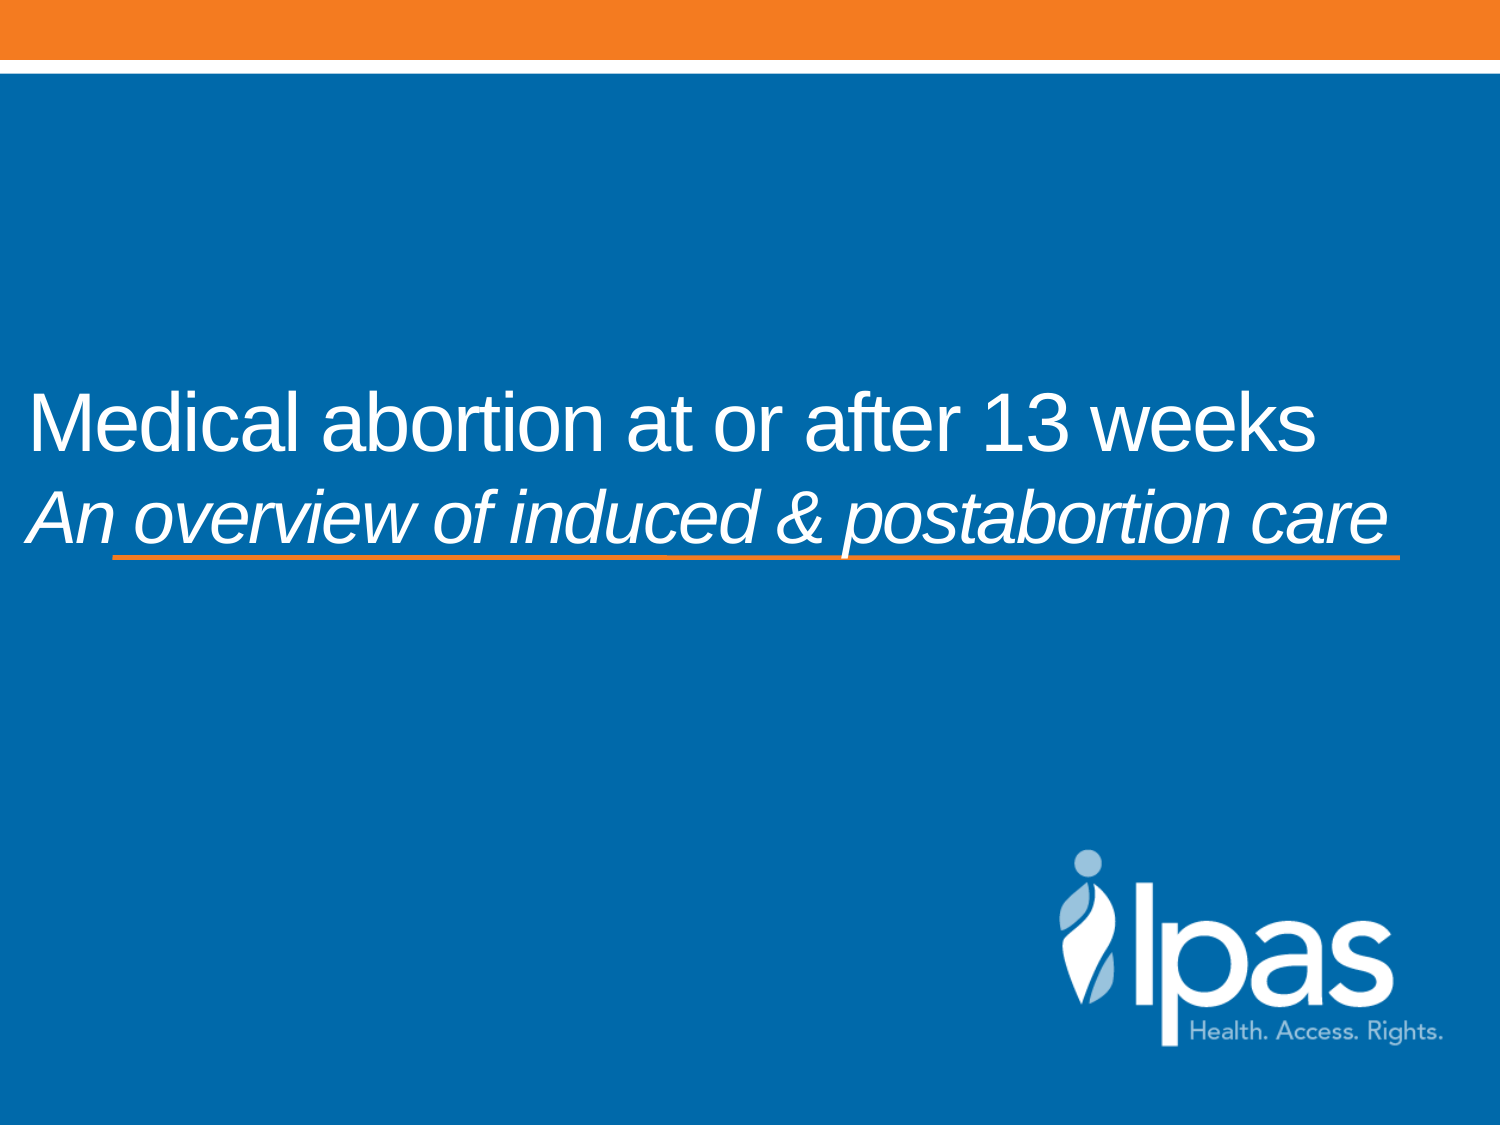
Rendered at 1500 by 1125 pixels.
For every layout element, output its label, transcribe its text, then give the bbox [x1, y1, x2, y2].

picture [1059, 849, 1446, 1048]
title Medical abortion at or after 13 weeks An overview of induced & postabortion care [12, 249, 1500, 567]
